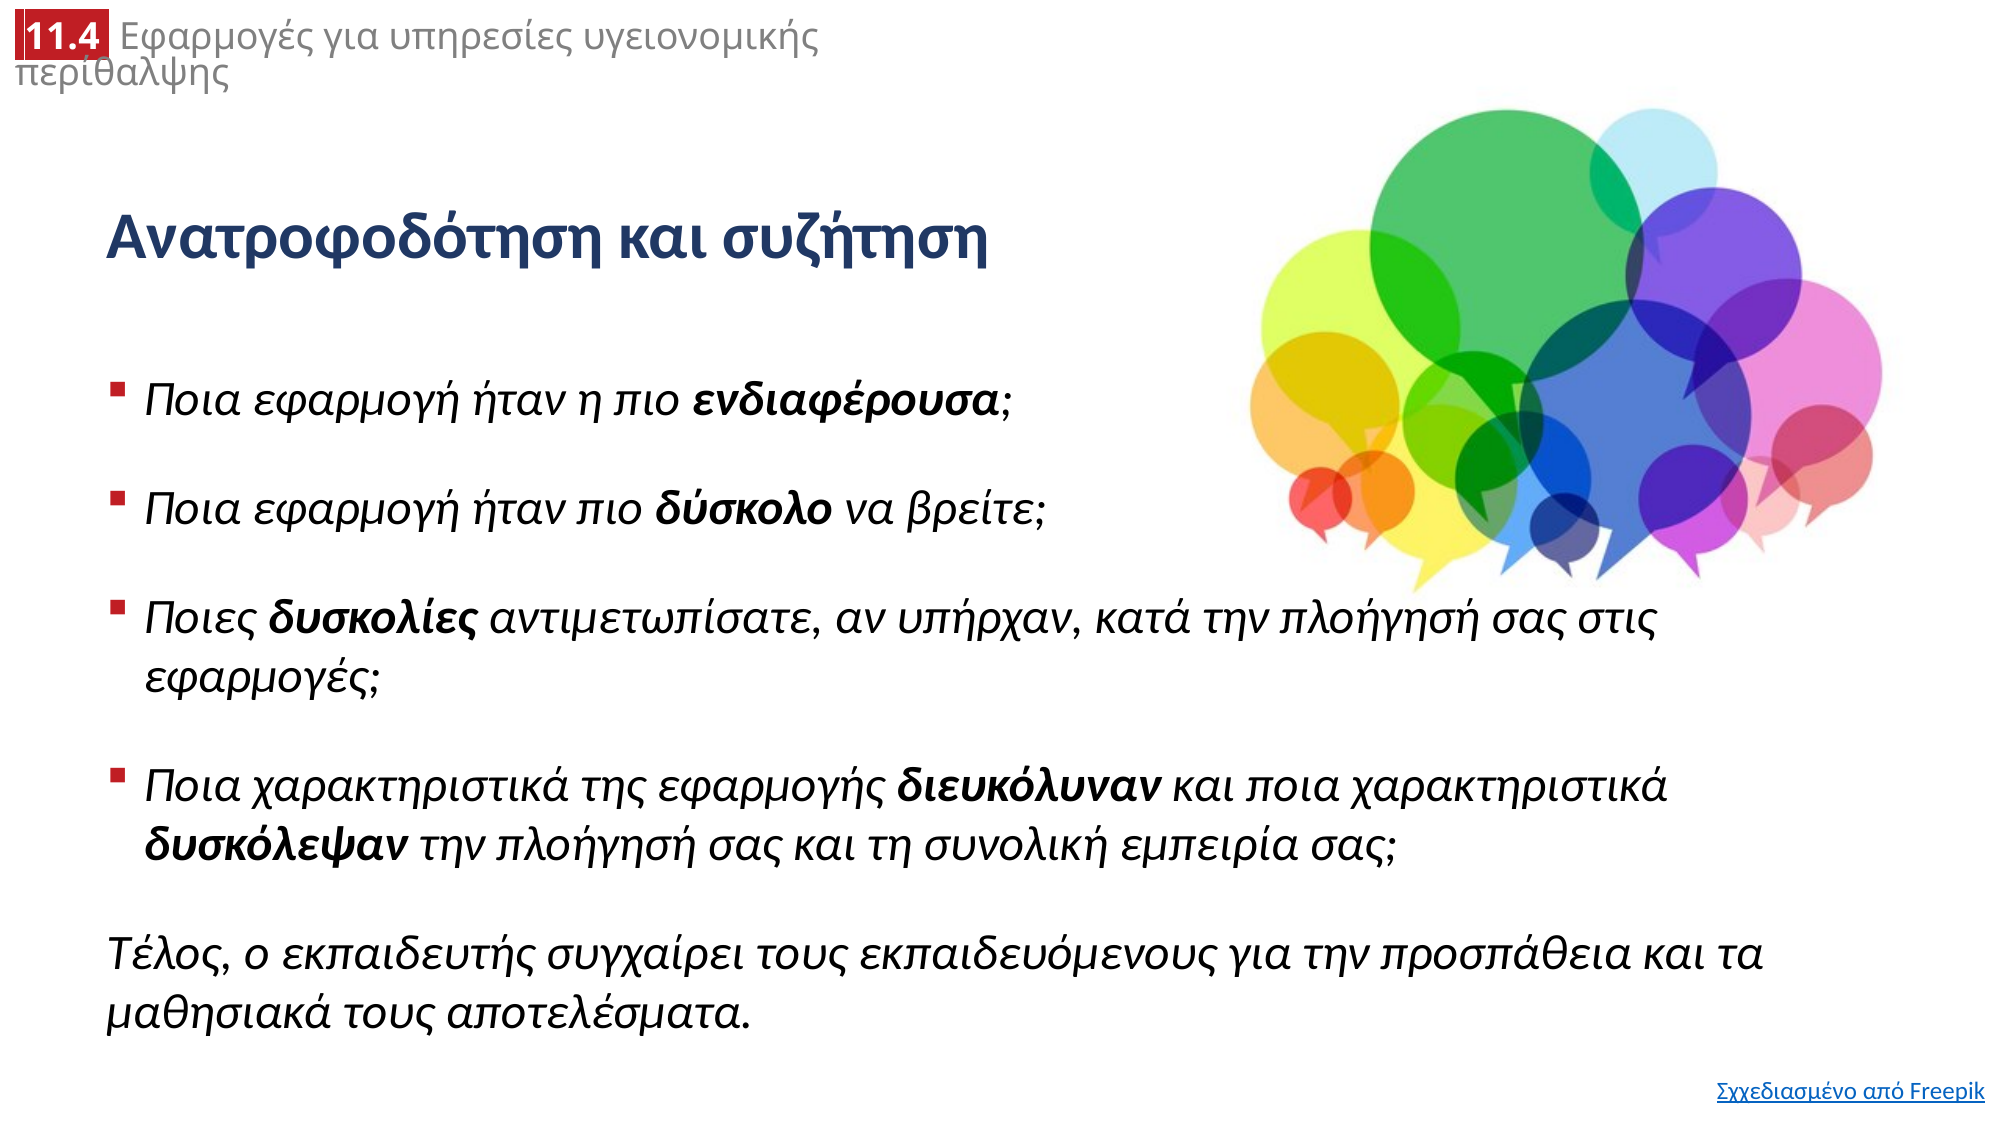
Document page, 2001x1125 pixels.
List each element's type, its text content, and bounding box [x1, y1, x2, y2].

title Ανατροφοδότηση και συζήτηση [91, 177, 1214, 297]
text_box Σχχεδιασμένο από Freepik [989, 1066, 2000, 1112]
list Ποια εφαρμογή ήταν η πιο ενδιαφέρουσα; Ποια εφαρμογή ήταν πιο δύσκολο να βρείτε; Ποιες δυσκολίες αντιμετωπίσατε, αν υπήρχαν, κατά την πλοήγησή σας στις εφαρμογές; Ποια χαρακτηριστικά της εφαρμογής διευκόλυναν και ποια χαρακτηριστικά δυσκόλεψαν την πλοήγησή σας και τη συνολική εμπειρία σας; Τέλος, ο εκπαιδευτής συγχαίρει τους εκπαιδευόμενους για την προσπάθεια και τα μαθησιακά τους αποτελέσματα. [91, 358, 1906, 1051]
picture [1214, 84, 1906, 617]
